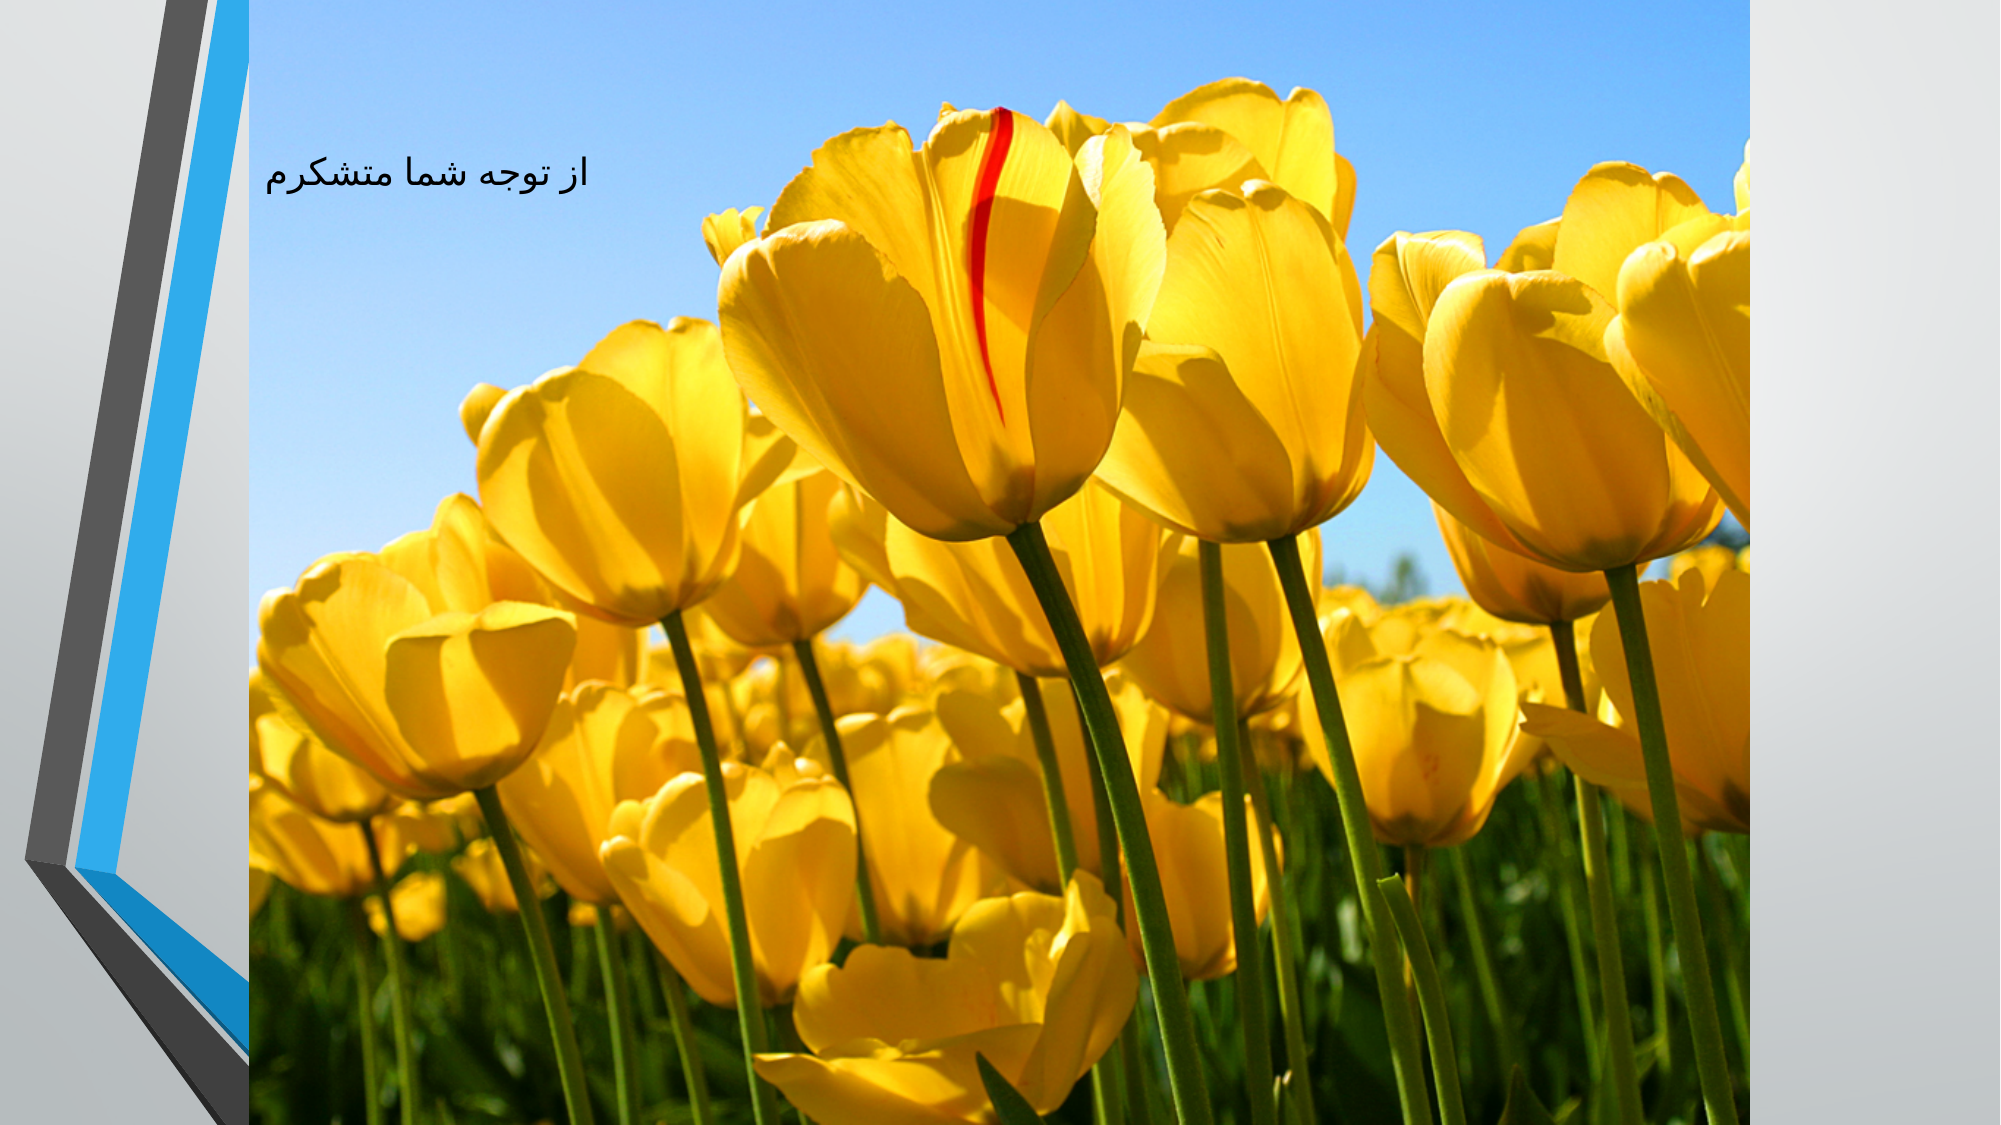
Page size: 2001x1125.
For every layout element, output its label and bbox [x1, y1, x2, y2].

picture [249, 0, 1751, 1125]
